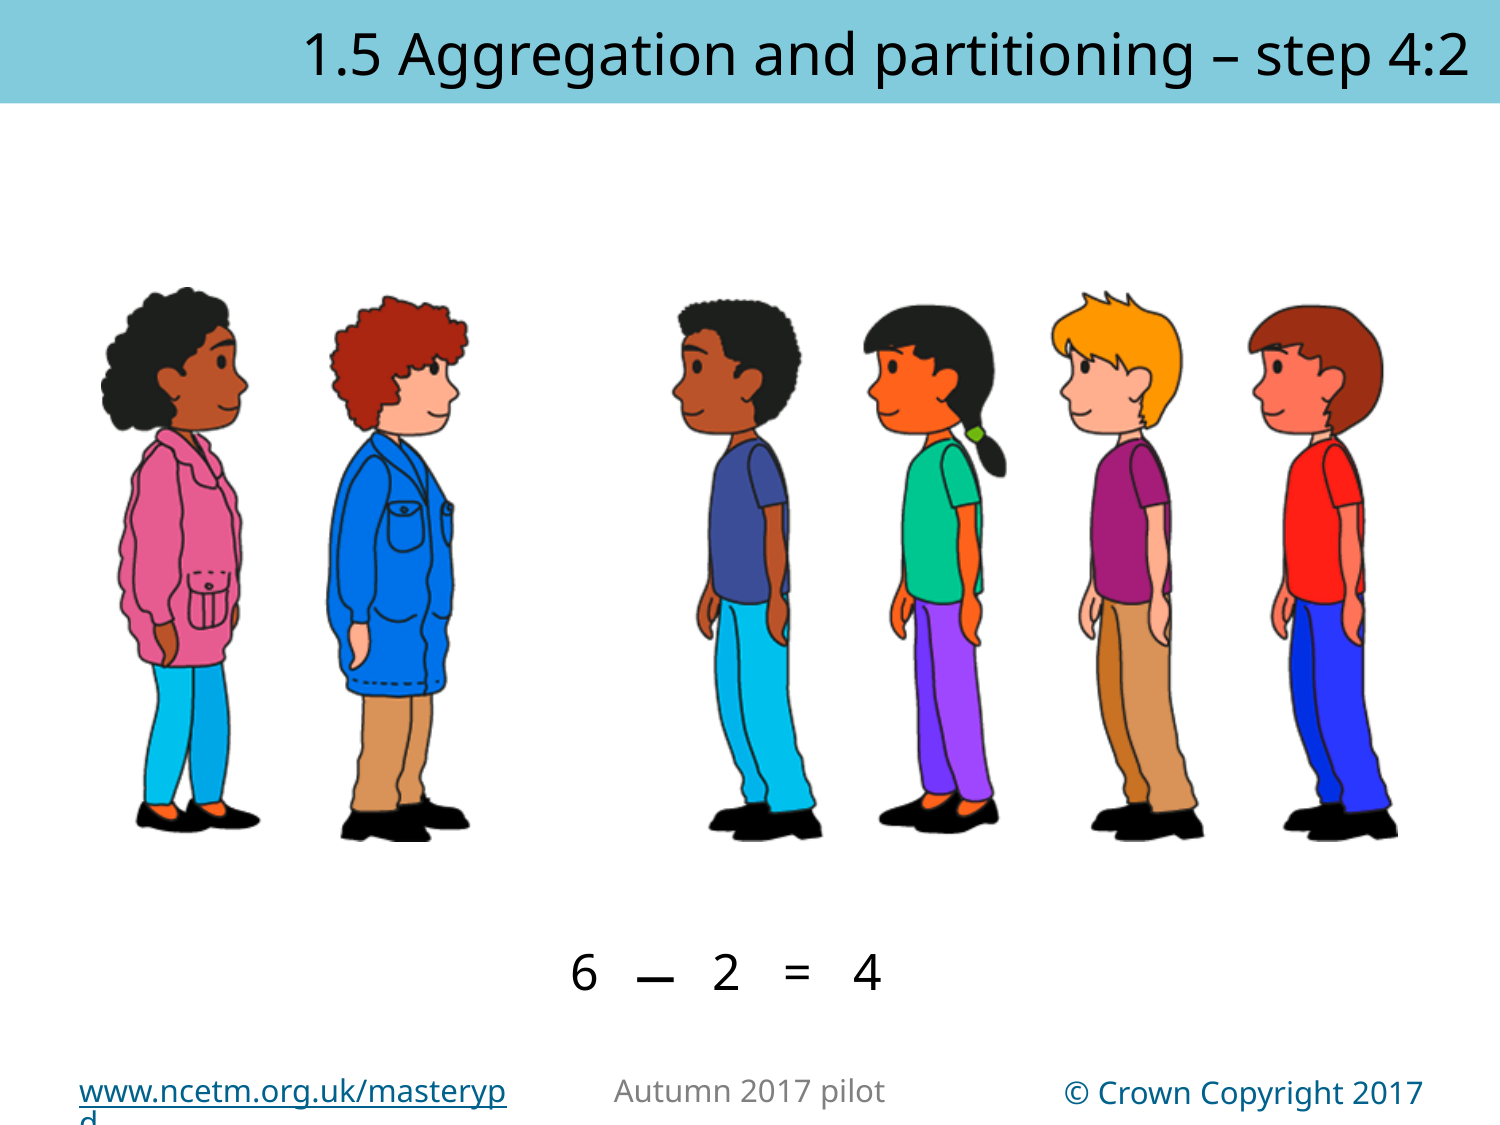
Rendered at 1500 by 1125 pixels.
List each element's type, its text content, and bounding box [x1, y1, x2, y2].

picture [101, 286, 266, 838]
picture [855, 290, 1412, 842]
text_box 6 [525, 932, 596, 1008]
text_box 2 [715, 932, 762, 1008]
picture [300, 290, 491, 842]
picture [643, 290, 833, 842]
text_box 4 [832, 932, 904, 1008]
list 1.5 Aggregation and partitioning – step 4:2 [0, 0, 1500, 104]
text_box = [762, 932, 832, 1008]
text_box − [596, 932, 715, 1018]
